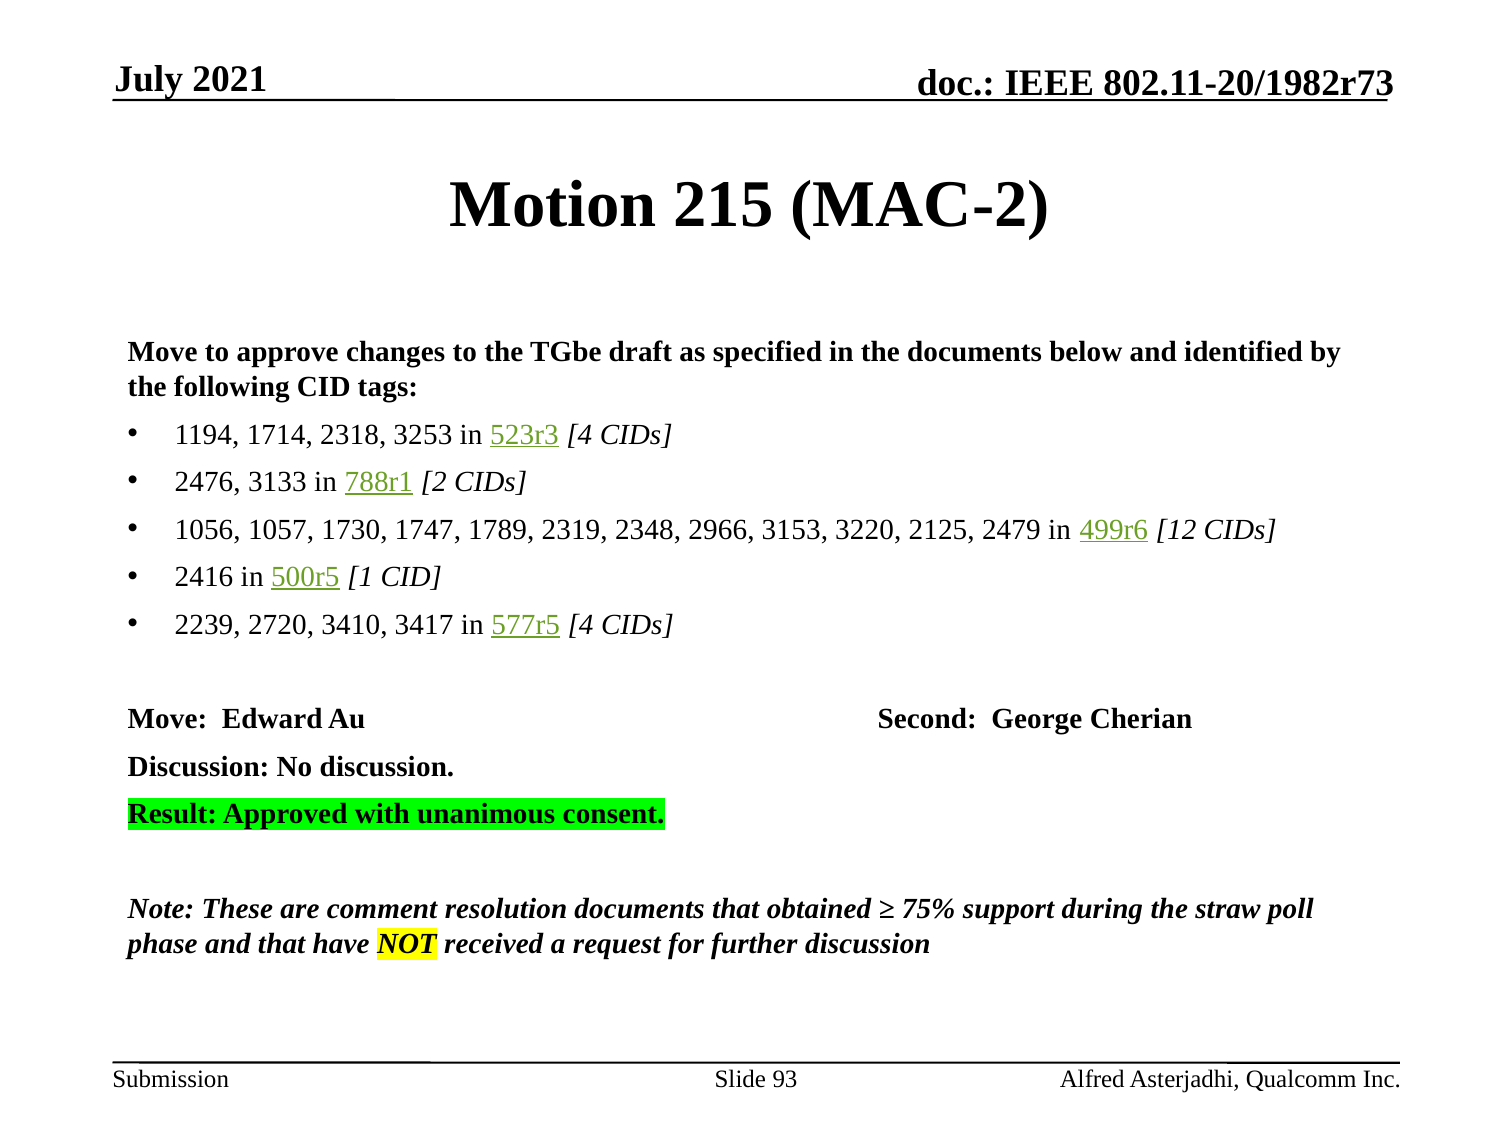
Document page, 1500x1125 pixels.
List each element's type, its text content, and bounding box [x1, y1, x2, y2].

list Move to approve changes to the TGbe draft as specified in the documents below and identified by the following CID tags: 1194, 1714, 2318, 3253 in 523r3 [4 CIDs] 2476, 3133 in 788r1 [2 CIDs] 1056, 1057, 1730, 1747, 1789, 2319, 2348, 2966, 3153, 3220, 2125, 2479 in 499r6 [12 CIDs] 2416 in 500r5 [1 CID] 2239, 2720, 3410, 3417 in 577r5 [4 CIDs] Move: Edward Au Second: George Cherian Discussion: No discussion. Result: Approved with unanimous consent. Note: These are comment resolution documents that obtained ≥ 75% support during the straw poll phase and that have NOT received a request for further discussion [112, 324, 1388, 1063]
slide_number Slide 93 [712, 1061, 800, 1123]
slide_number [114, 54, 423, 100]
footer Alfred Asterjadhi, Qualcomm Inc. [878, 1061, 1402, 1093]
title Motion 215 (MAC-2) [112, 112, 1388, 288]
